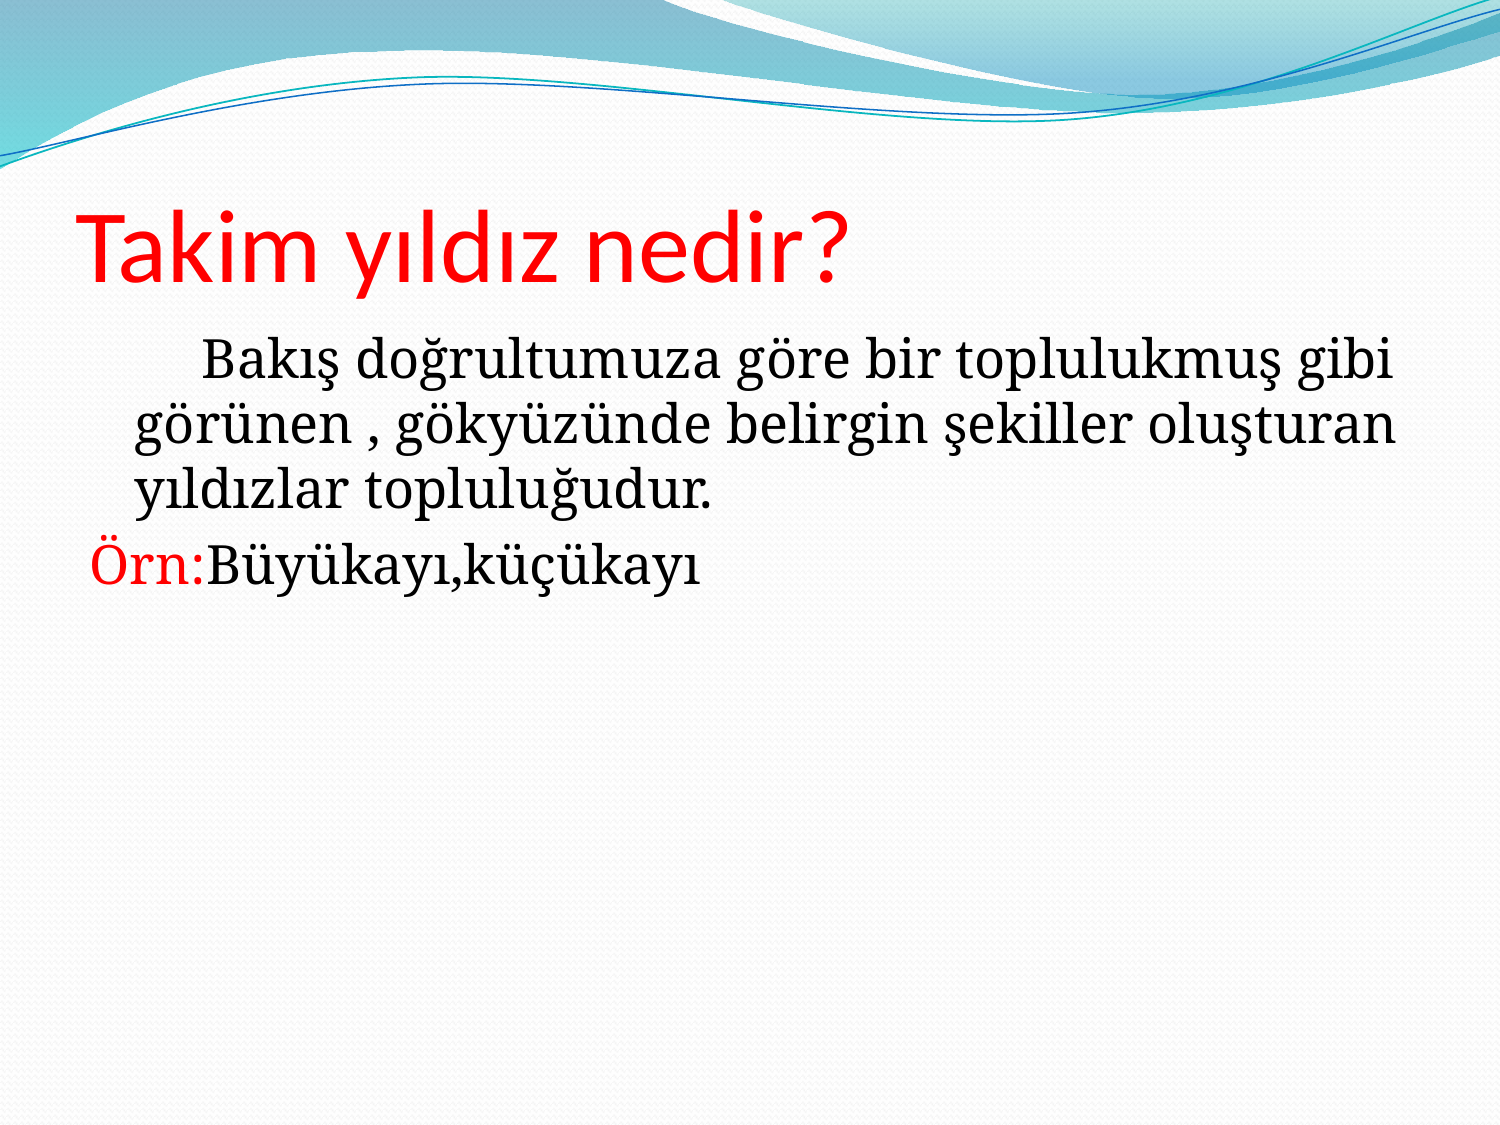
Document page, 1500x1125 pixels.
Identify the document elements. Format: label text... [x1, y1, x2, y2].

list Bakış doğrultumuza göre bir toplulukmuş gibi görünen , gökyüzünde belirgin şekiller oluşturan yıldızlar topluluğudur. Örn:Büyükayı,küçükayı [75, 317, 1425, 1038]
title Takim yıldız nedir? [75, 115, 1425, 303]
